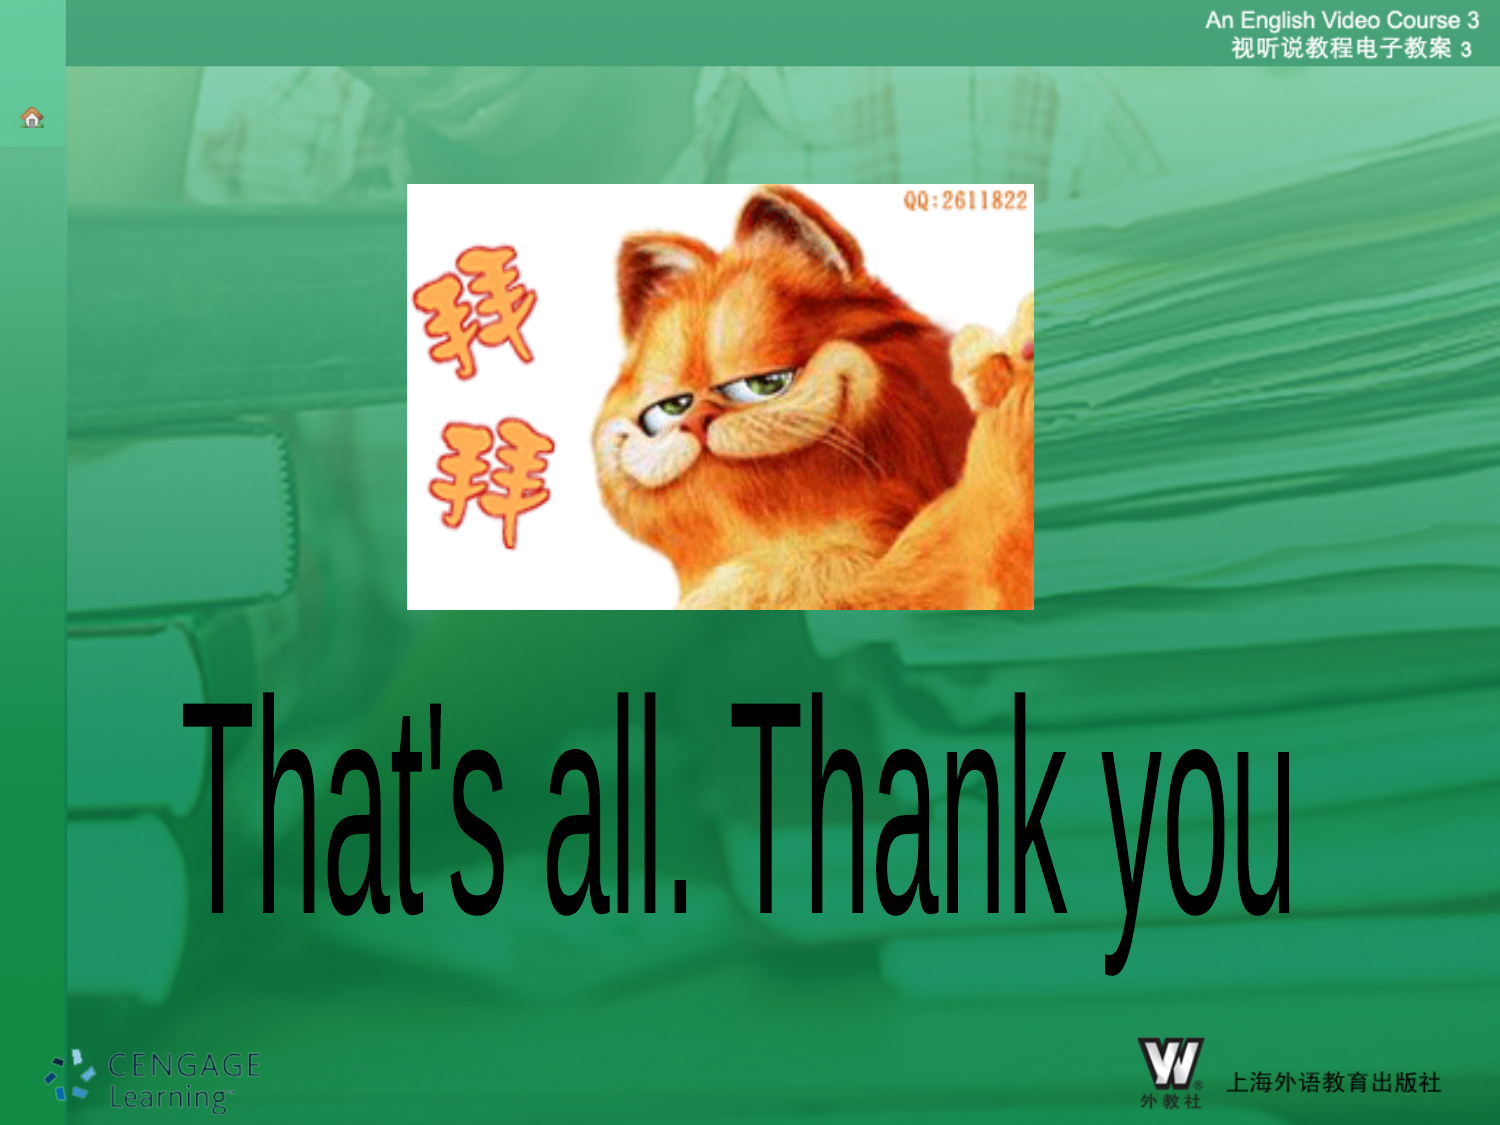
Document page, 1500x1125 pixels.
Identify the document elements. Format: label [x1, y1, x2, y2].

text_box [17, 101, 48, 132]
picture [0, 0, 1500, 1125]
text_box [395, 126, 541, 187]
